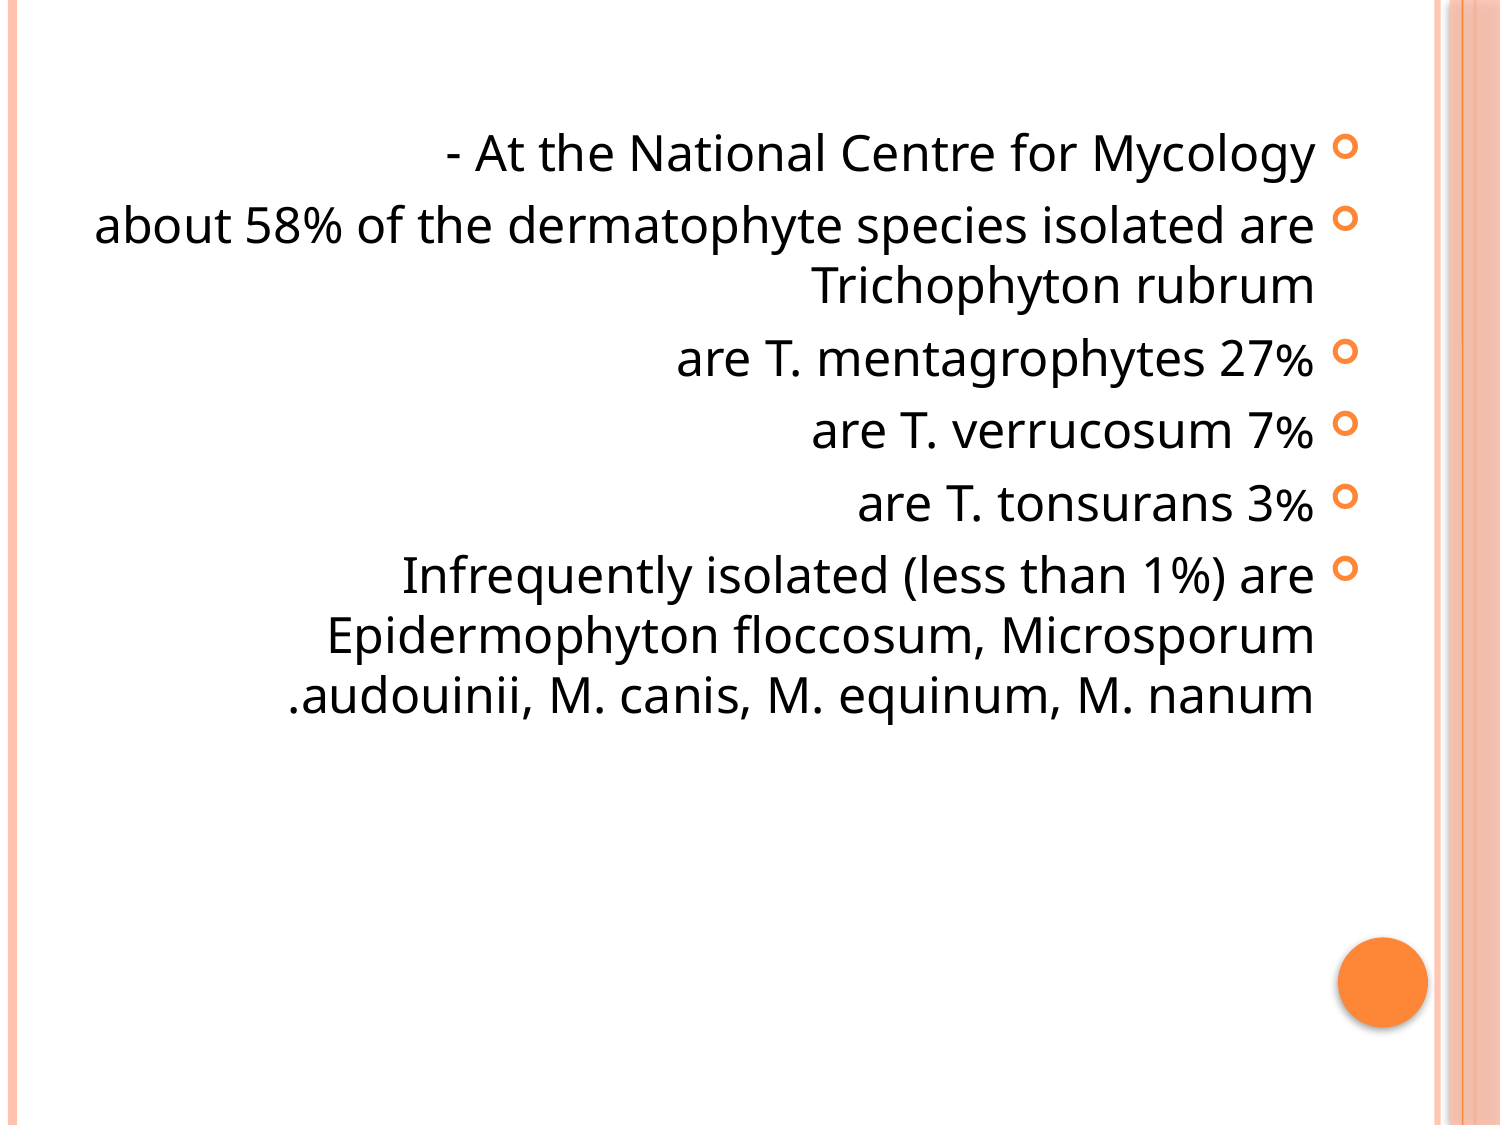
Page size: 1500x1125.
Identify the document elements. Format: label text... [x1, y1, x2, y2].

list At the National Centre for Mycology - about 58% of the dermatophyte species isolated are Trichophyton rubrum 27% are T. mentagrophytes 7% are T. verrucosum 3% are T. tonsurans Infrequently isolated (less than 1%) are Epidermophyton floccosum, Microsporum audouinii, M. canis, M. equinum, M. nanum. [75, 113, 1376, 1125]
